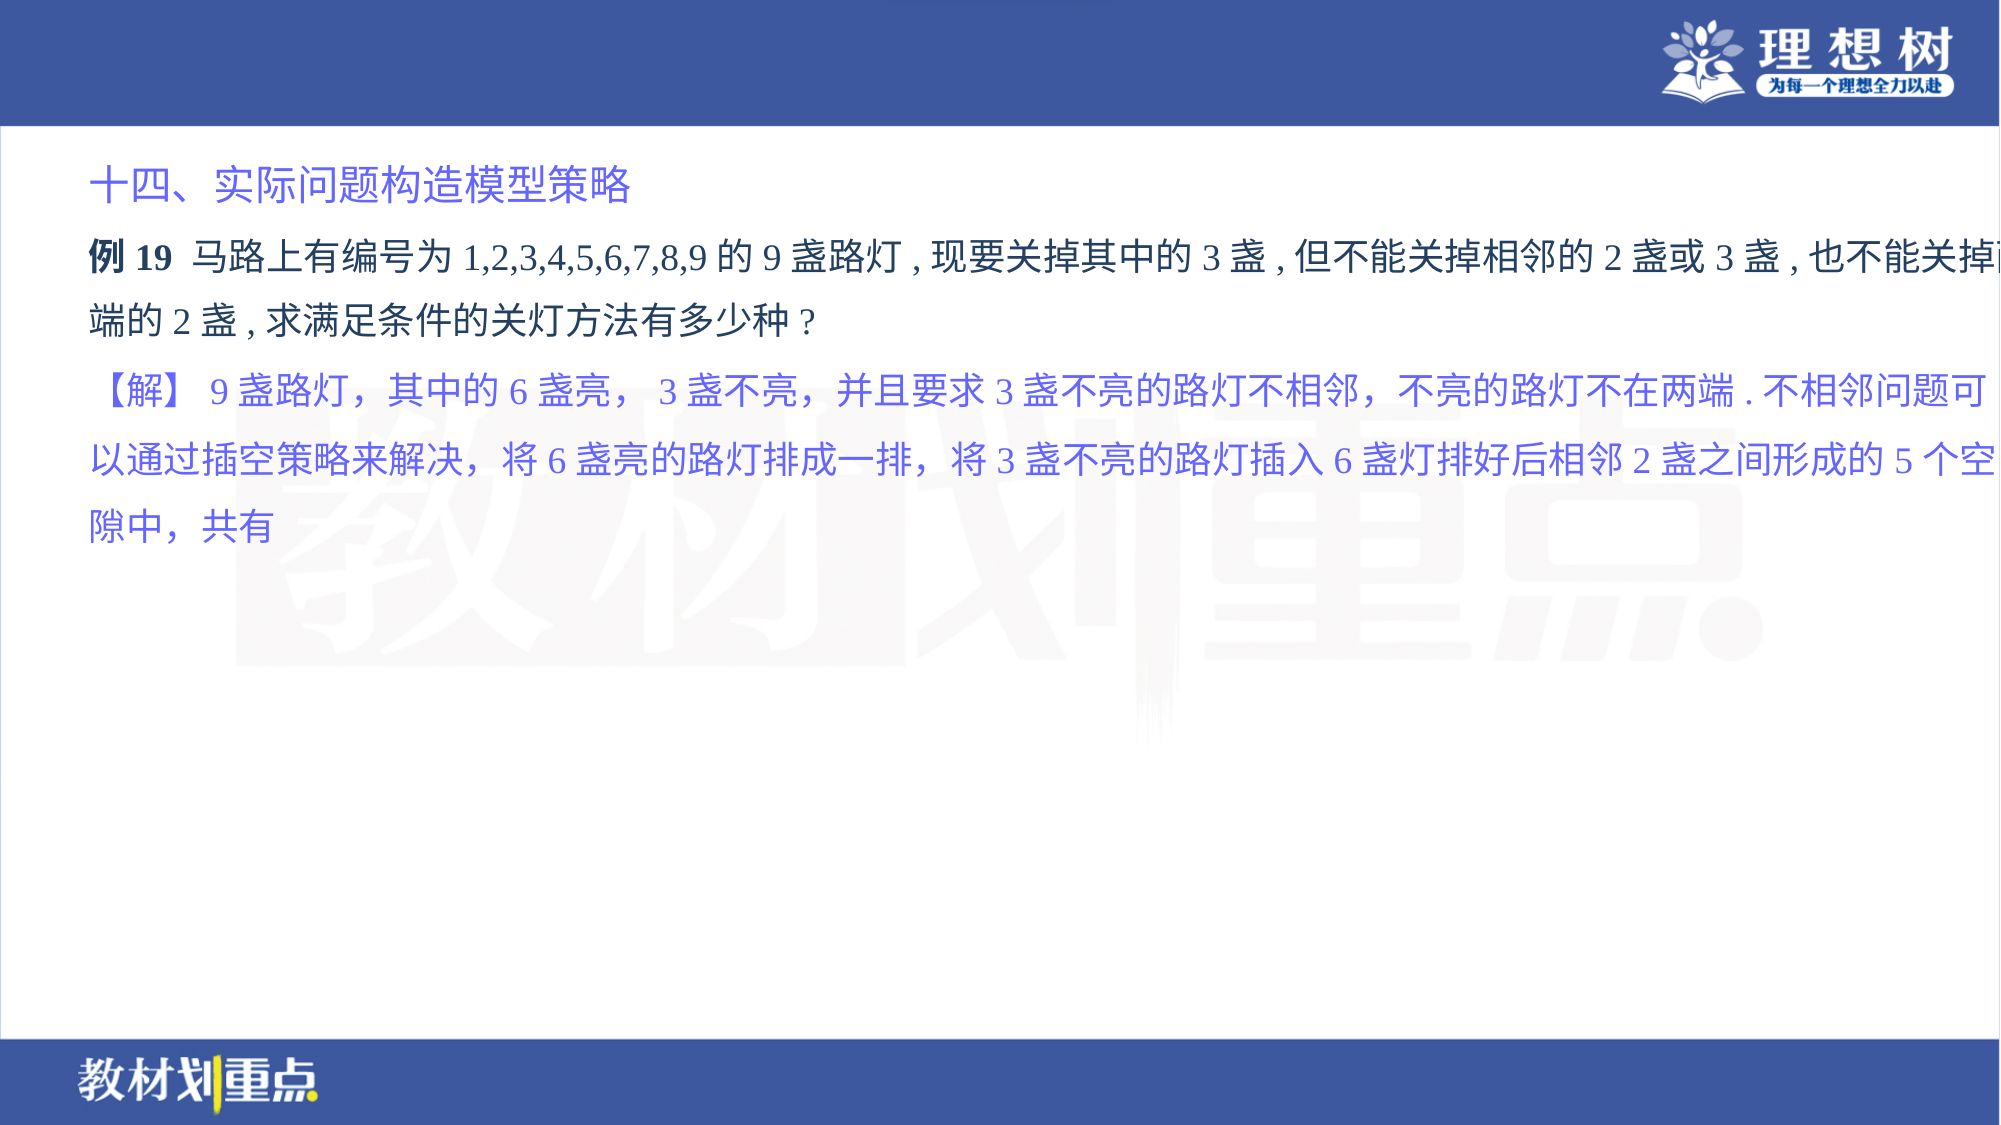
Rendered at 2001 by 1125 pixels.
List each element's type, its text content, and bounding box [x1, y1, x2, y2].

text_box 例19 马路上有编号为1,2,3,4,5,6,7,8,9的9盏路灯,现要关掉其中的3盏,但不能关掉相邻的2盏或3盏,也不能关掉两 端的2盏,求满足条件的关灯方法有多少种? [88, 208, 1911, 336]
picture [0, 0, 2000, 1125]
text_box 十四、实际问题构造模型策略 [88, 135, 1911, 208]
